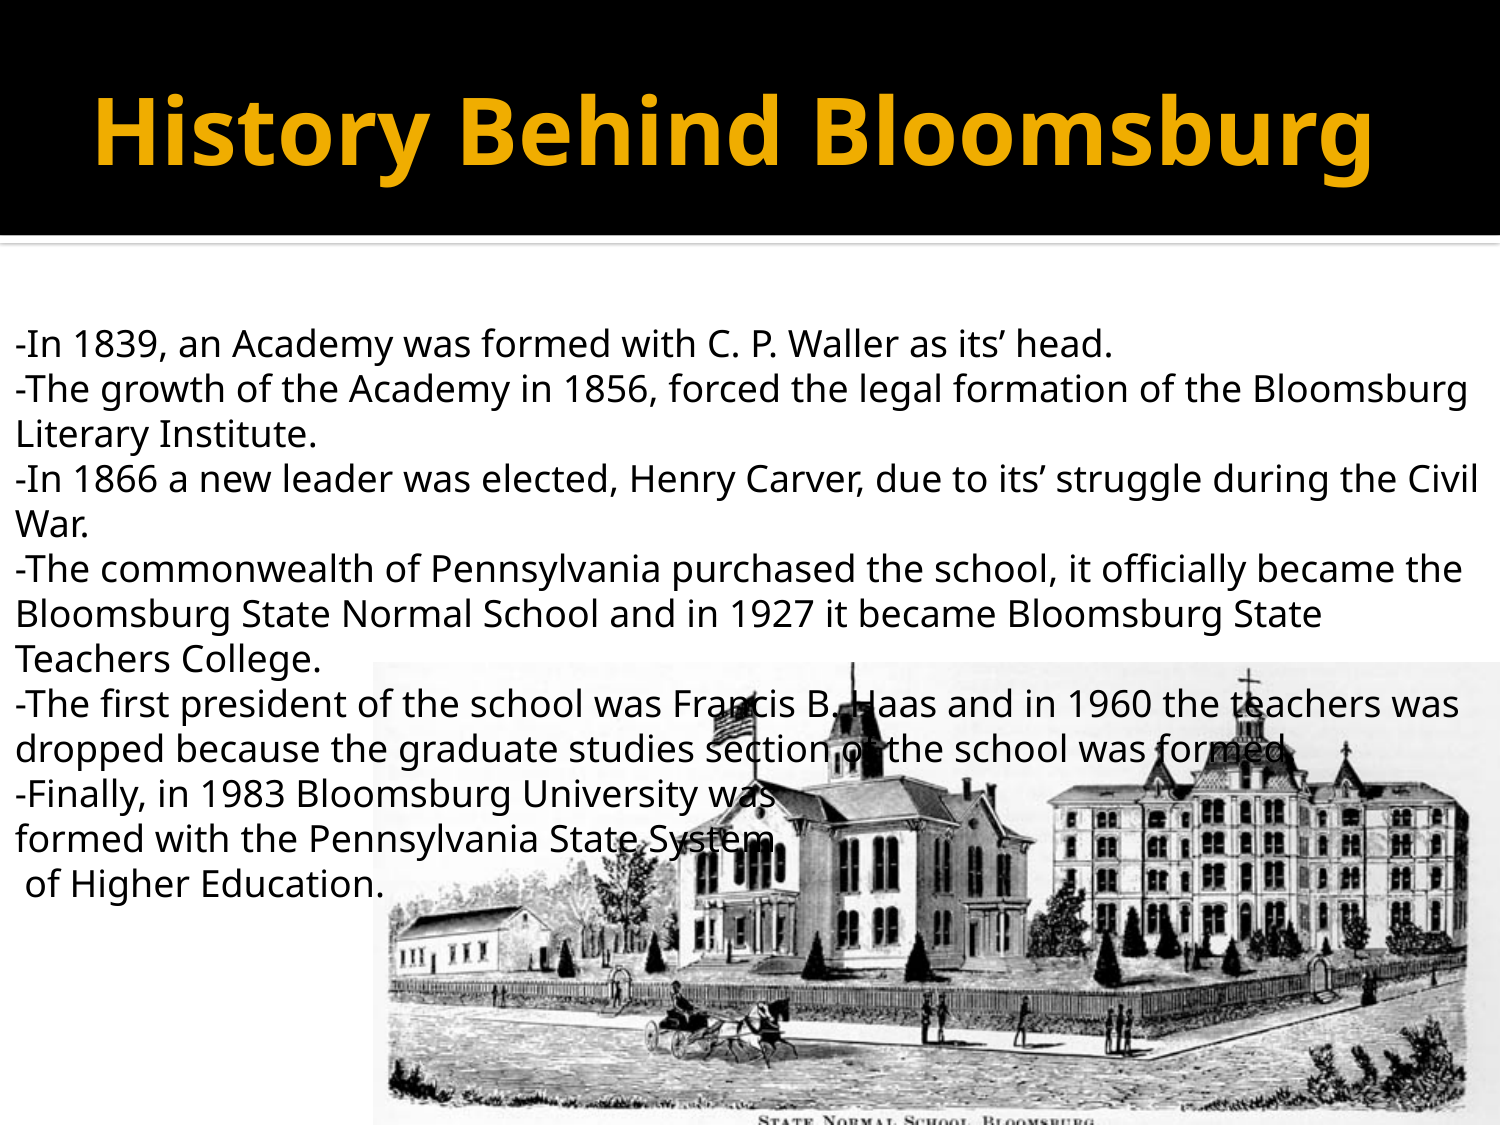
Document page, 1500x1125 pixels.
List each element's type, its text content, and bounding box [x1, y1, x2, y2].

text_box -In 1839, an Academy was formed with C. P. Waller as its’ head. -The growth of the Academy in 1856, forced the legal formation of the Bloomsburg Literary Institute. -In 1866 a new leader was elected, Henry Carver, due to its’ struggle during the Civil War. -The commonwealth of Pennsylvania purchased the school, it officially became the Bloomsburg State Normal School and in 1927 it became Bloomsburg State Teachers College. -The first president of the school was Francis B. Haas and in 1960 the teachers was dropped because the graduate studies section of the school was formed. -Finally, in 1983 Bloomsburg University was formed with the Pennsylvania State System of Higher Education. [0, 312, 1500, 958]
title History Behind Bloomsburg [75, 25, 1425, 231]
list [373, 662, 1500, 1125]
